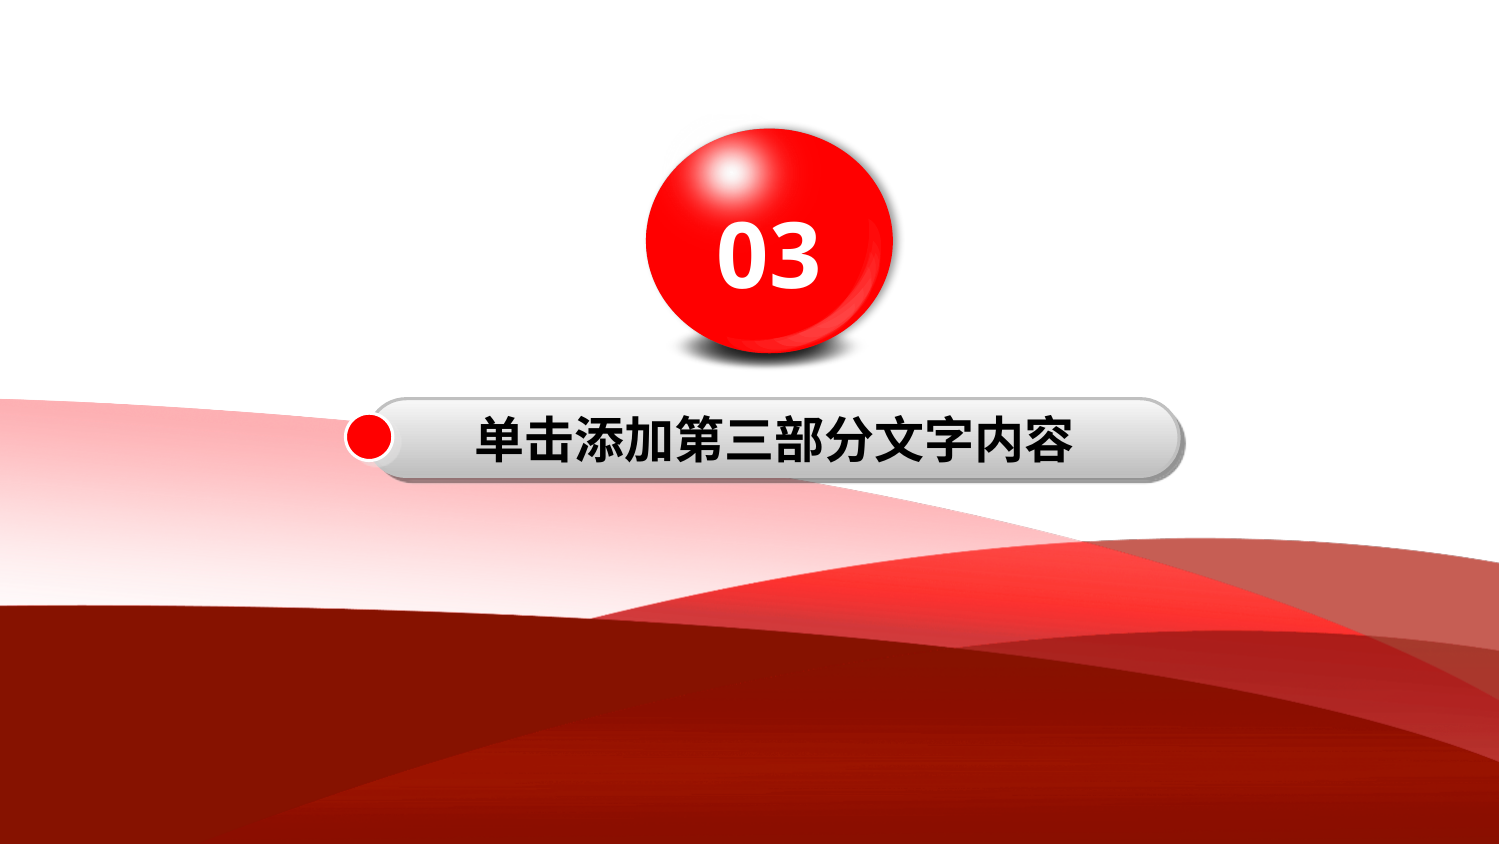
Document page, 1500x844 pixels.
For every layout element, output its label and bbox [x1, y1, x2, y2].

text_box [641, 114, 906, 379]
picture [0, 398, 1499, 844]
